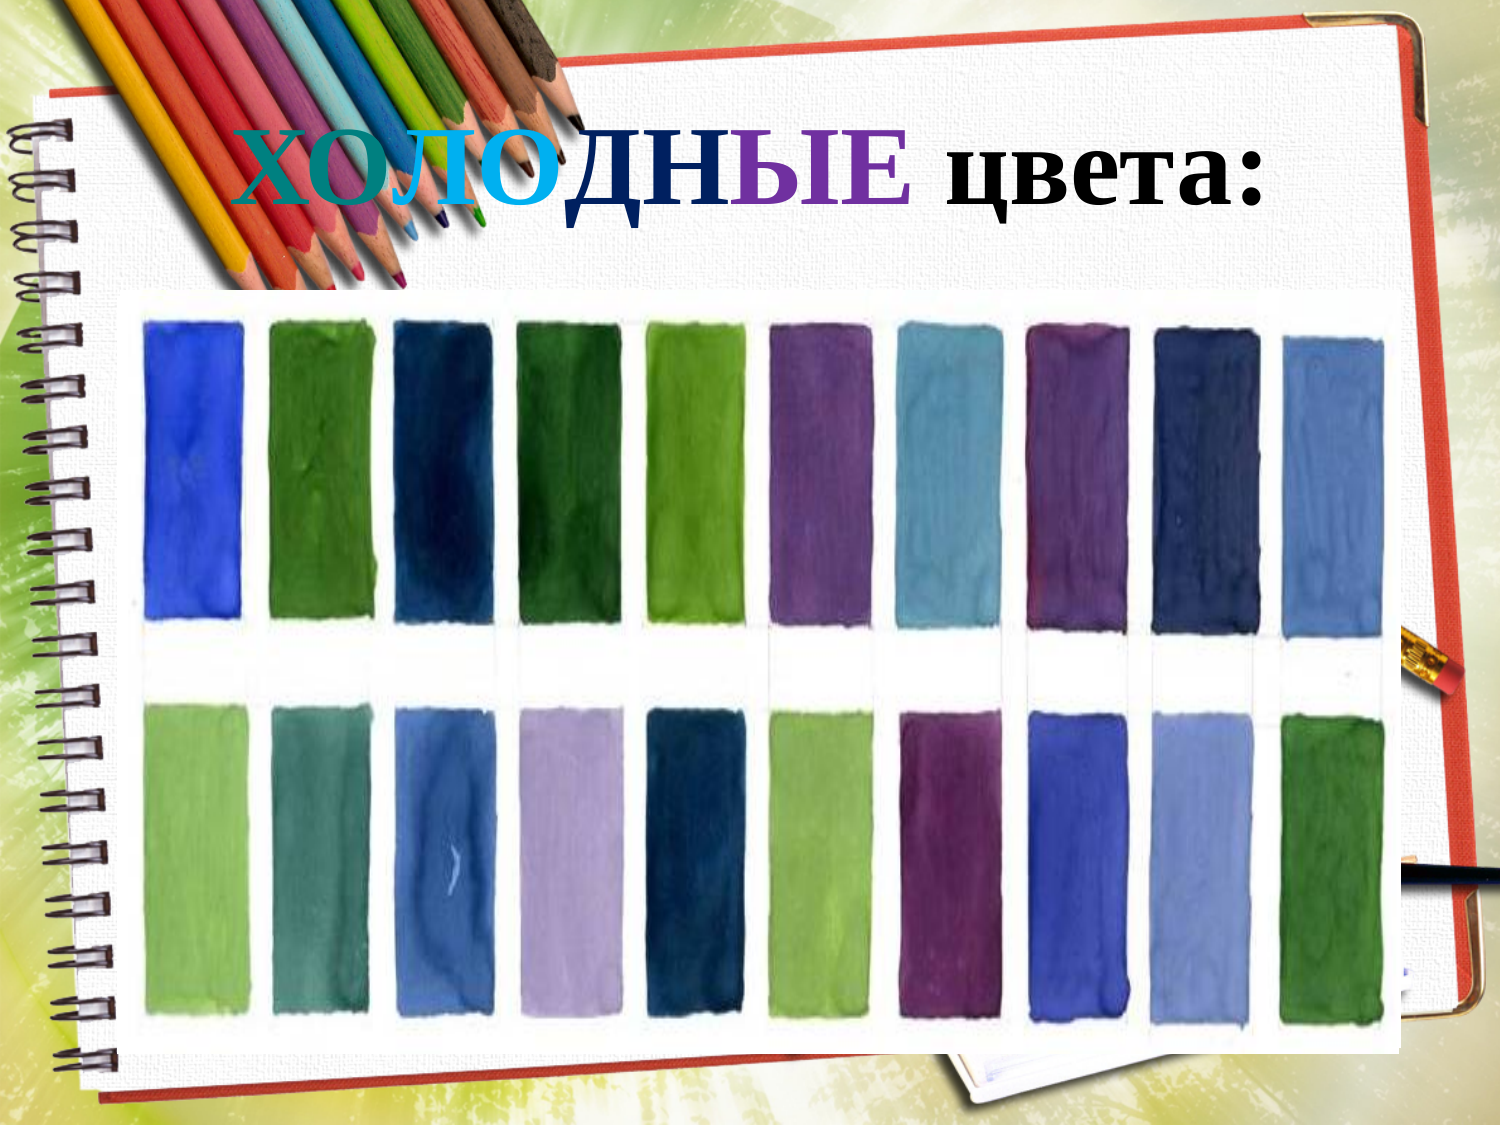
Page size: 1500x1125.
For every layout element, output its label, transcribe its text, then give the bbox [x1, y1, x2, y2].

title ХОЛОДНЫЕ цвета: [103, 59, 1397, 278]
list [119, 290, 1401, 1048]
picture [0, 0, 1500, 1125]
